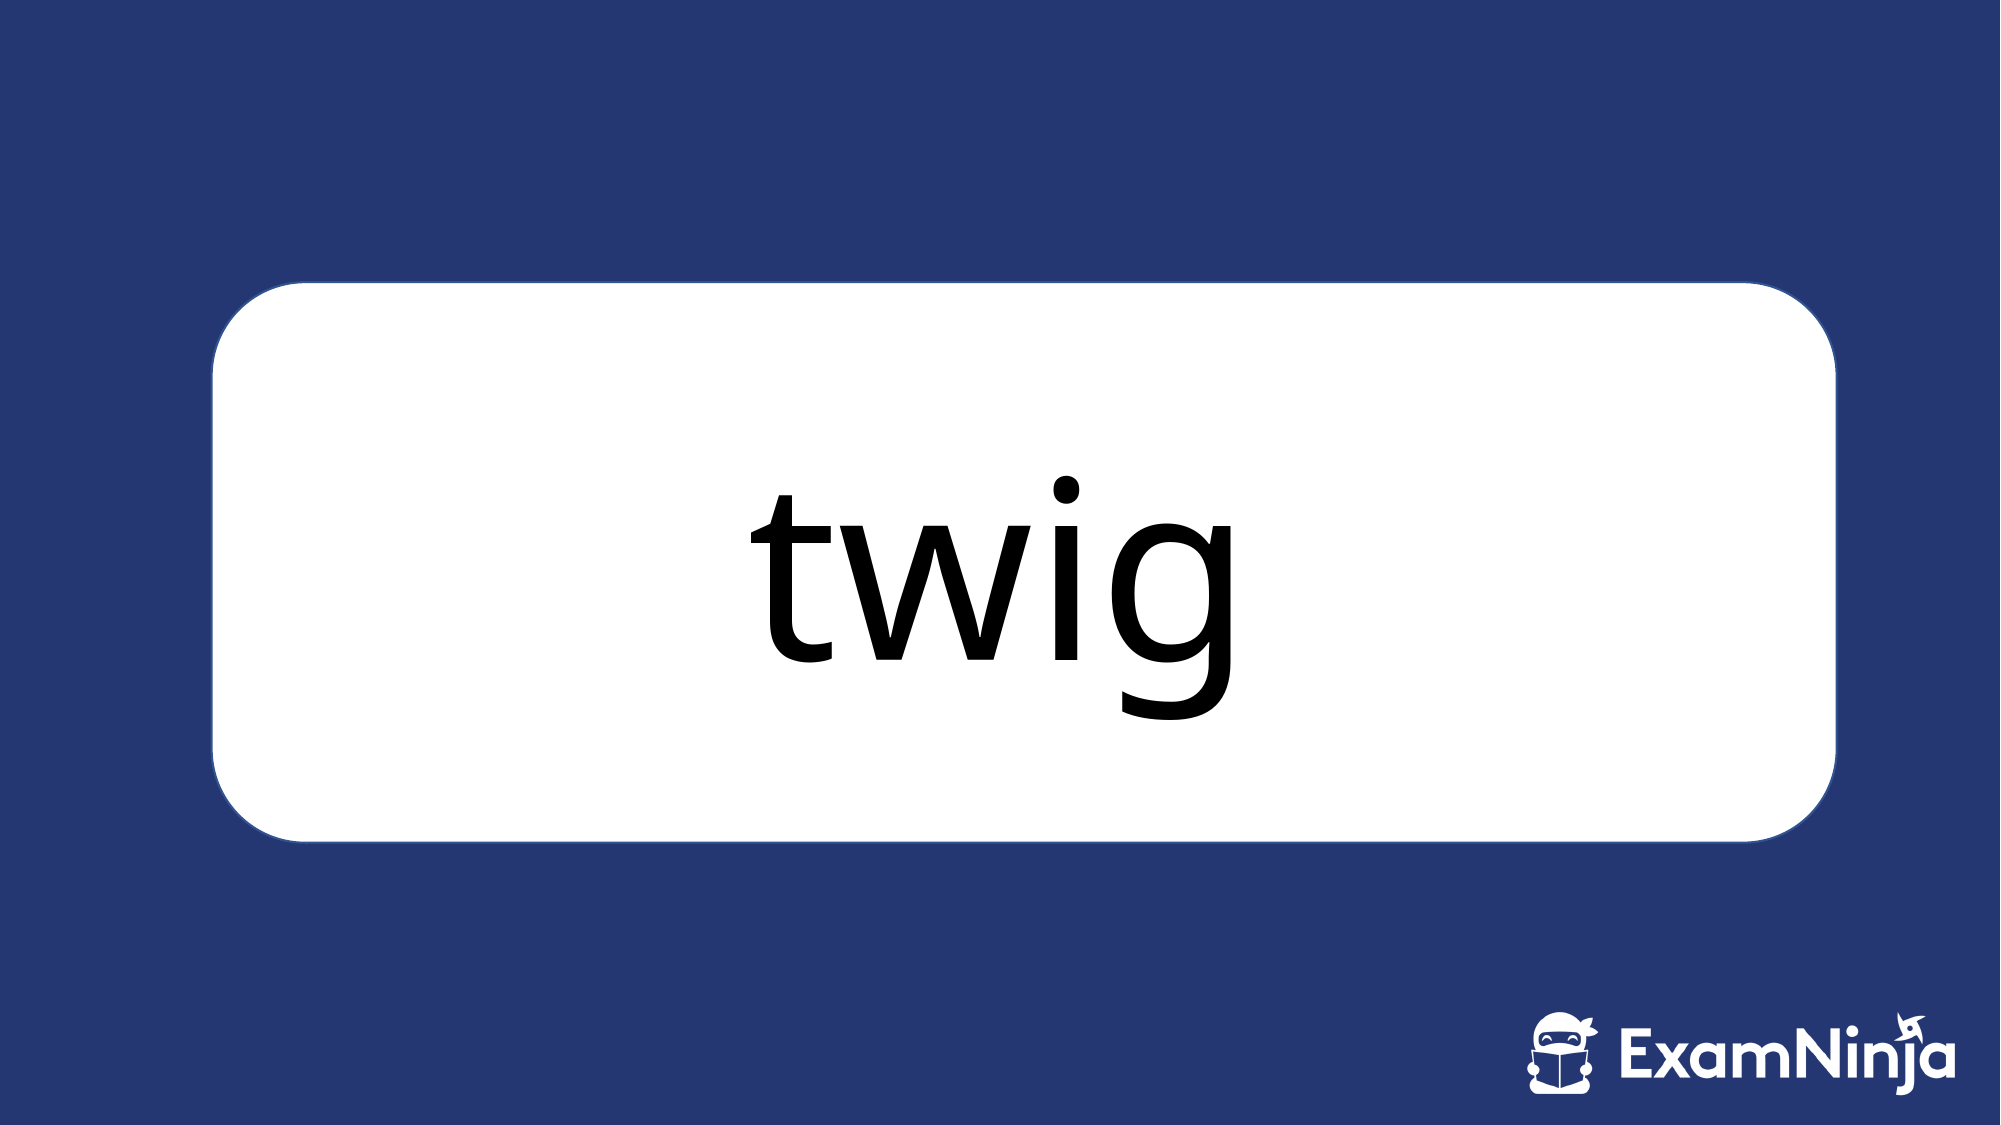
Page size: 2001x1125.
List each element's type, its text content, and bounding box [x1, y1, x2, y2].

text_box [210, 281, 1838, 403]
text_box twig [143, 403, 1857, 719]
text_box [210, 719, 1838, 844]
picture [1501, 1003, 1979, 1102]
